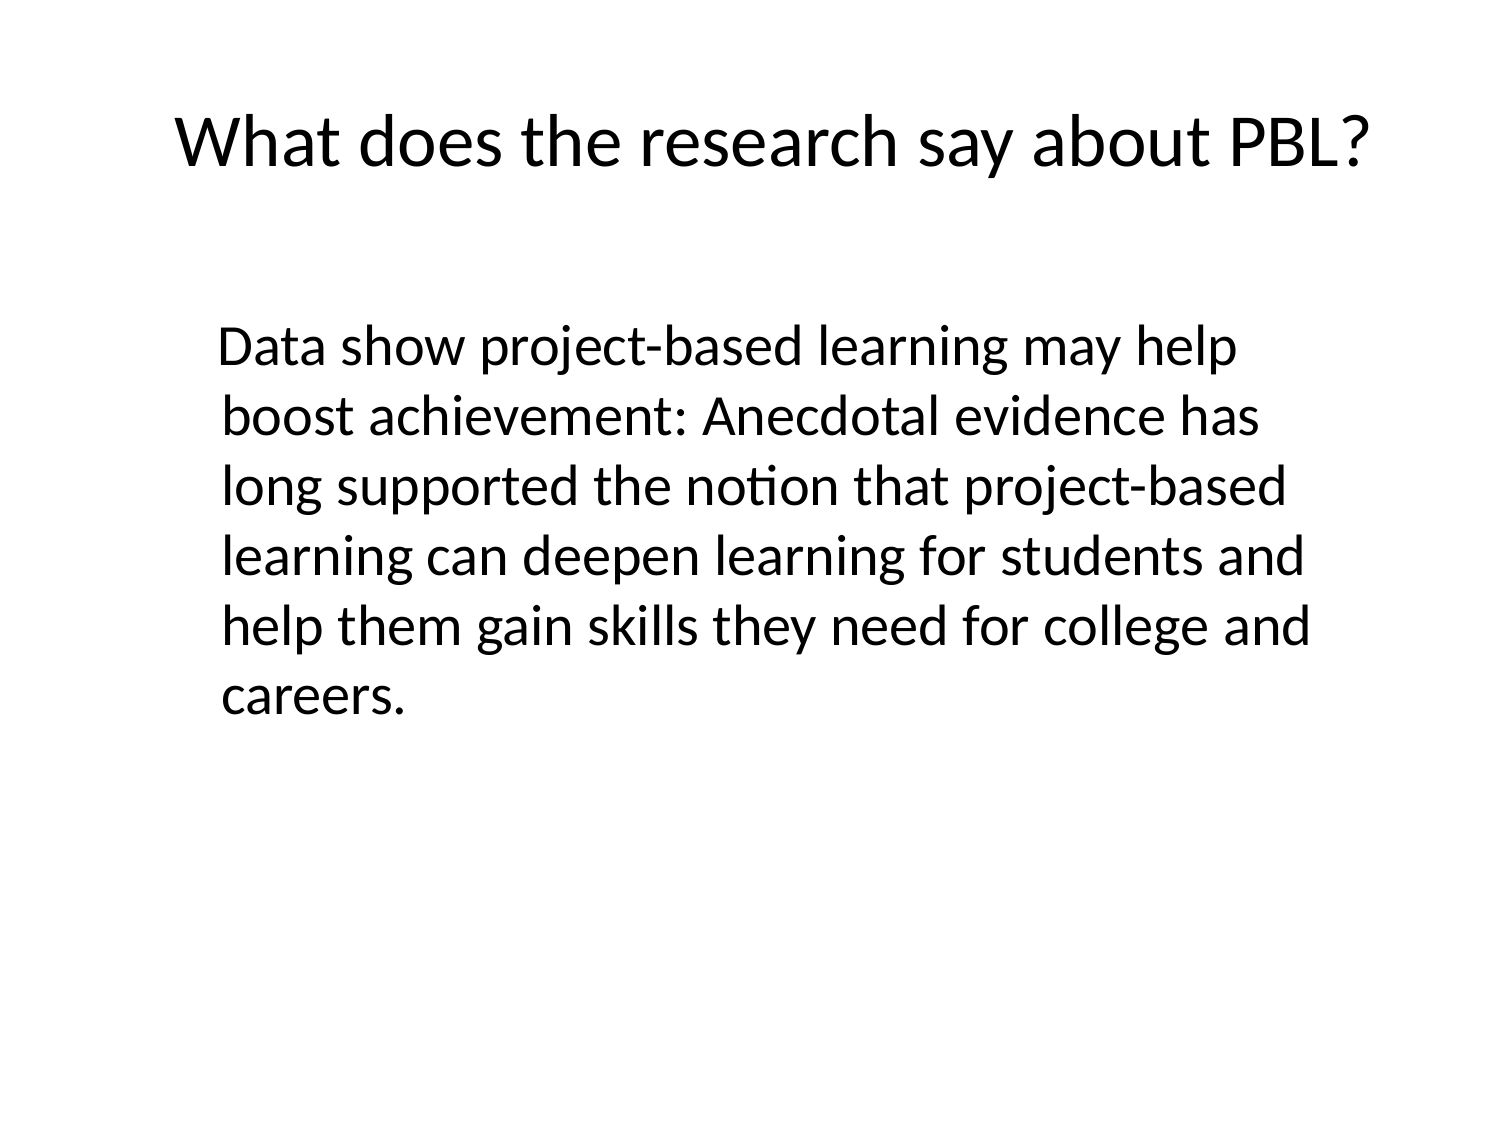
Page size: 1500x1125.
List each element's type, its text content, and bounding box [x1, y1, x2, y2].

list Data show project-based learning may help boost achievement: Anecdotal evidence has long supported the notion that project-based learning can deepen learning for students and help them gain skills they need for college and careers. [149, 299, 1363, 912]
title What does the research say about PBL? [124, 87, 1426, 276]
